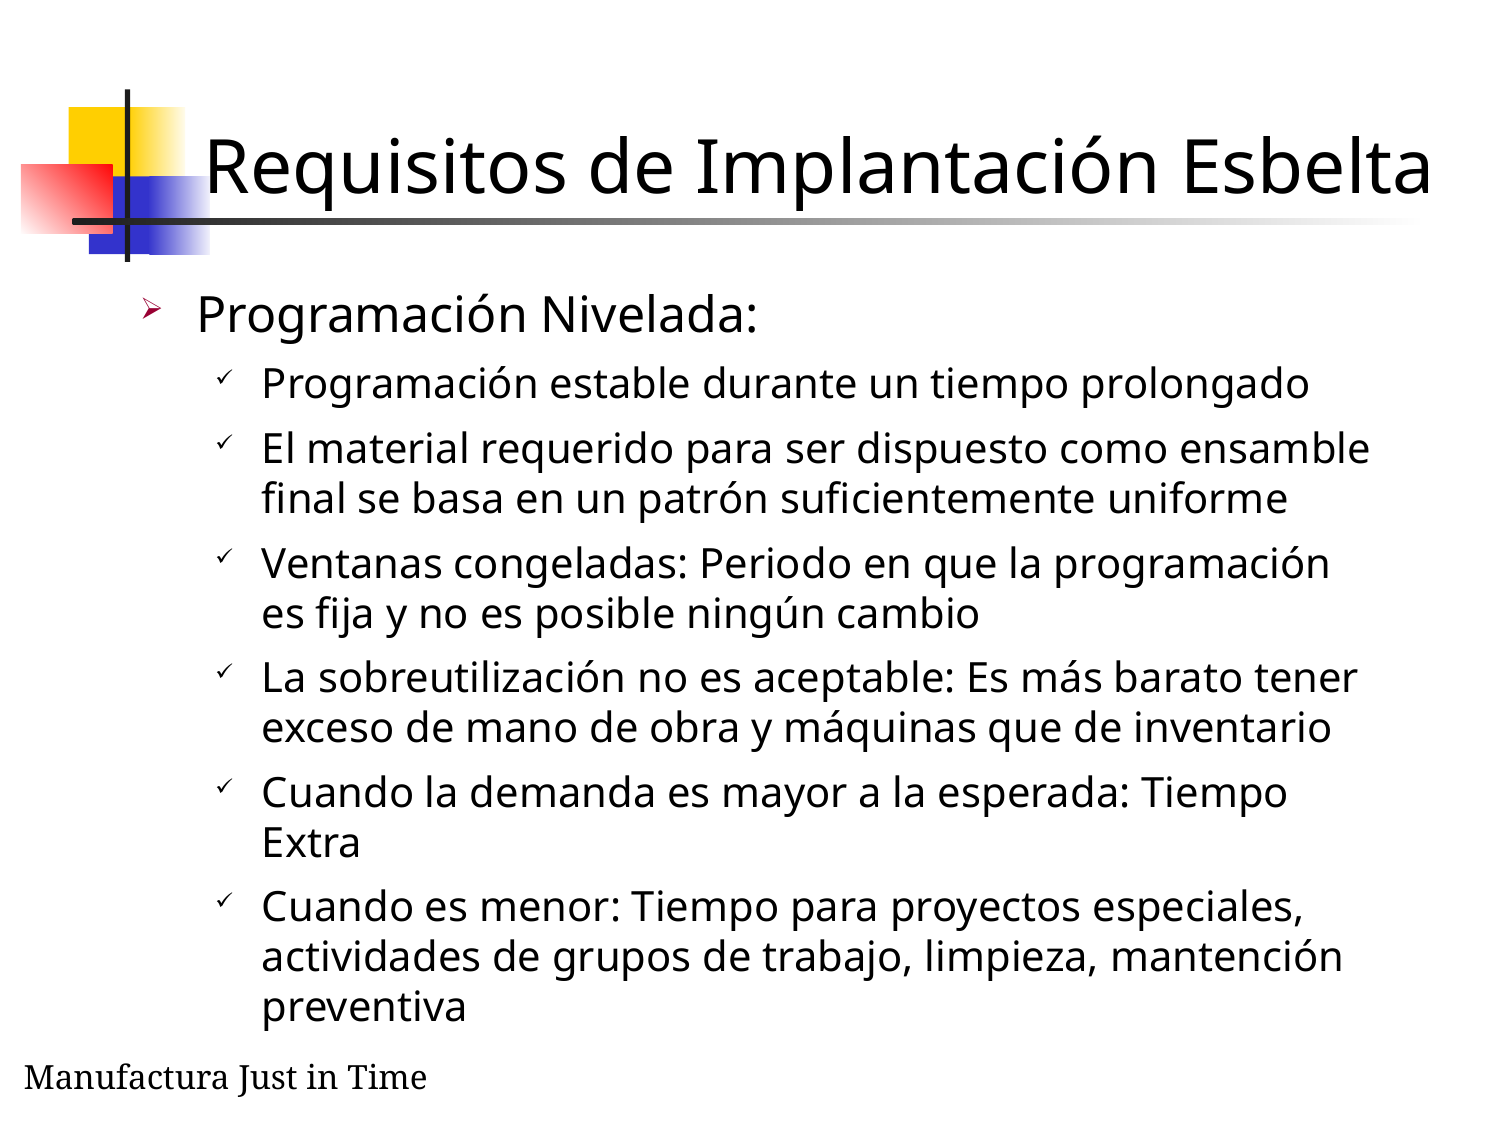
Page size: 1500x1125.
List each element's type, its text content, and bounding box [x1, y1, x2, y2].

title Requisitos de Implantación Esbelta [188, 27, 1468, 216]
list Programación Nivelada: Programación estable durante un tiempo prolongado El material requerido para ser dispuesto como ensamble final se basa en un patrón suficientemente uniforme Ventanas congeladas: Periodo en que la programación es fija y no es posible ningún cambio La sobreutilización no es aceptable: Es más barato tener exceso de mano de obra y máquinas que de inventario Cuando la demanda es mayor a la esperada: Tiempo Extra Cuando es menor: Tiempo para proyectos especiales, actividades de grupos de trabajo, limpieza, mantención preventiva [124, 274, 1401, 1013]
